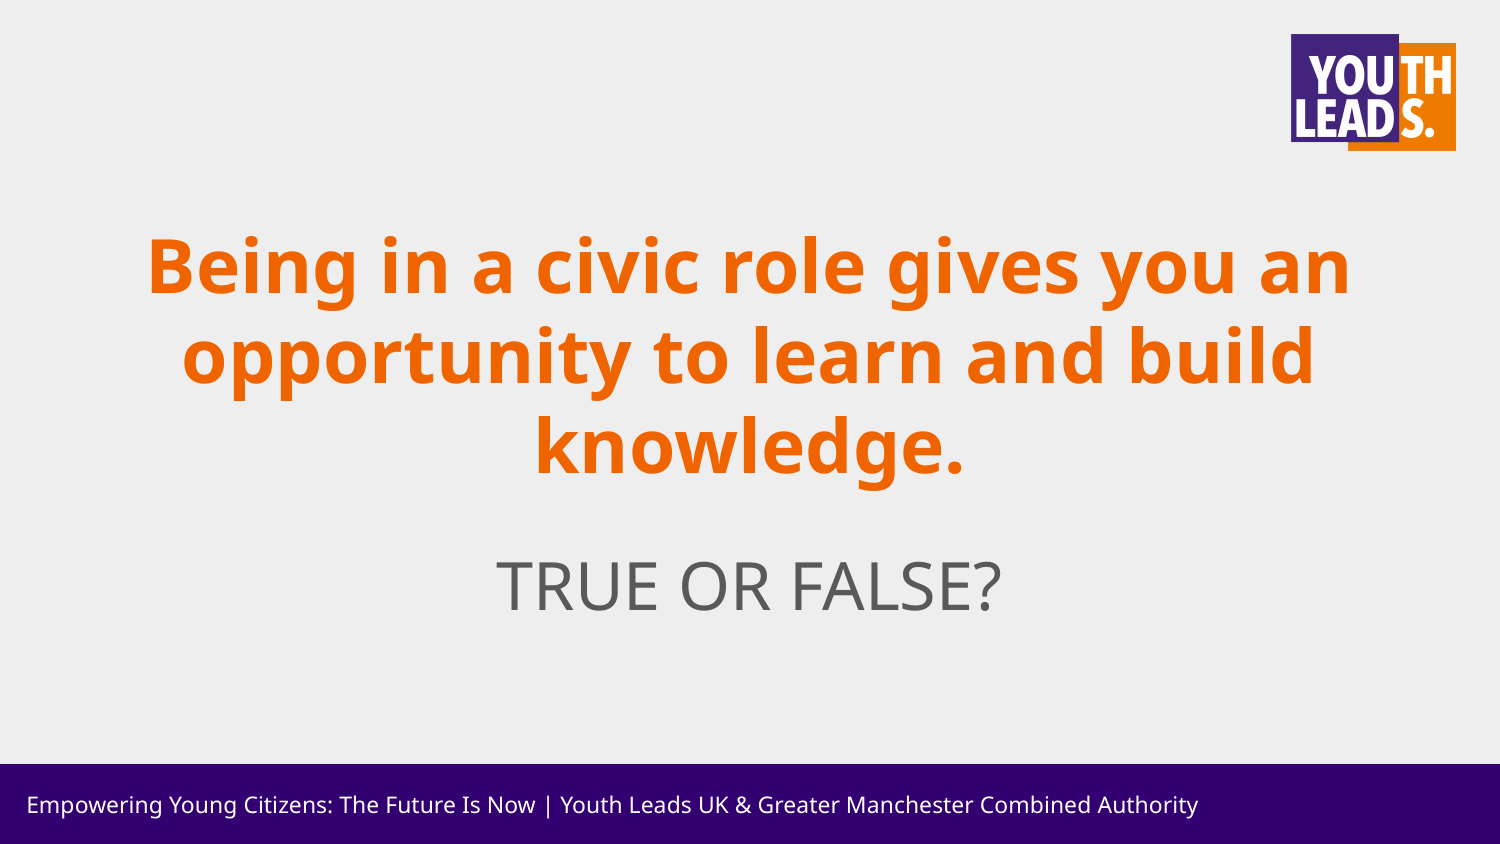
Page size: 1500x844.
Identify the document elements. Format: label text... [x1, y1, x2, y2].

list TRUE OR FALSE? [51, 517, 1449, 731]
title Being in a civic role gives you an opportunity to learn and build knowledge. [51, 181, 1449, 504]
picture [1291, 34, 1456, 151]
